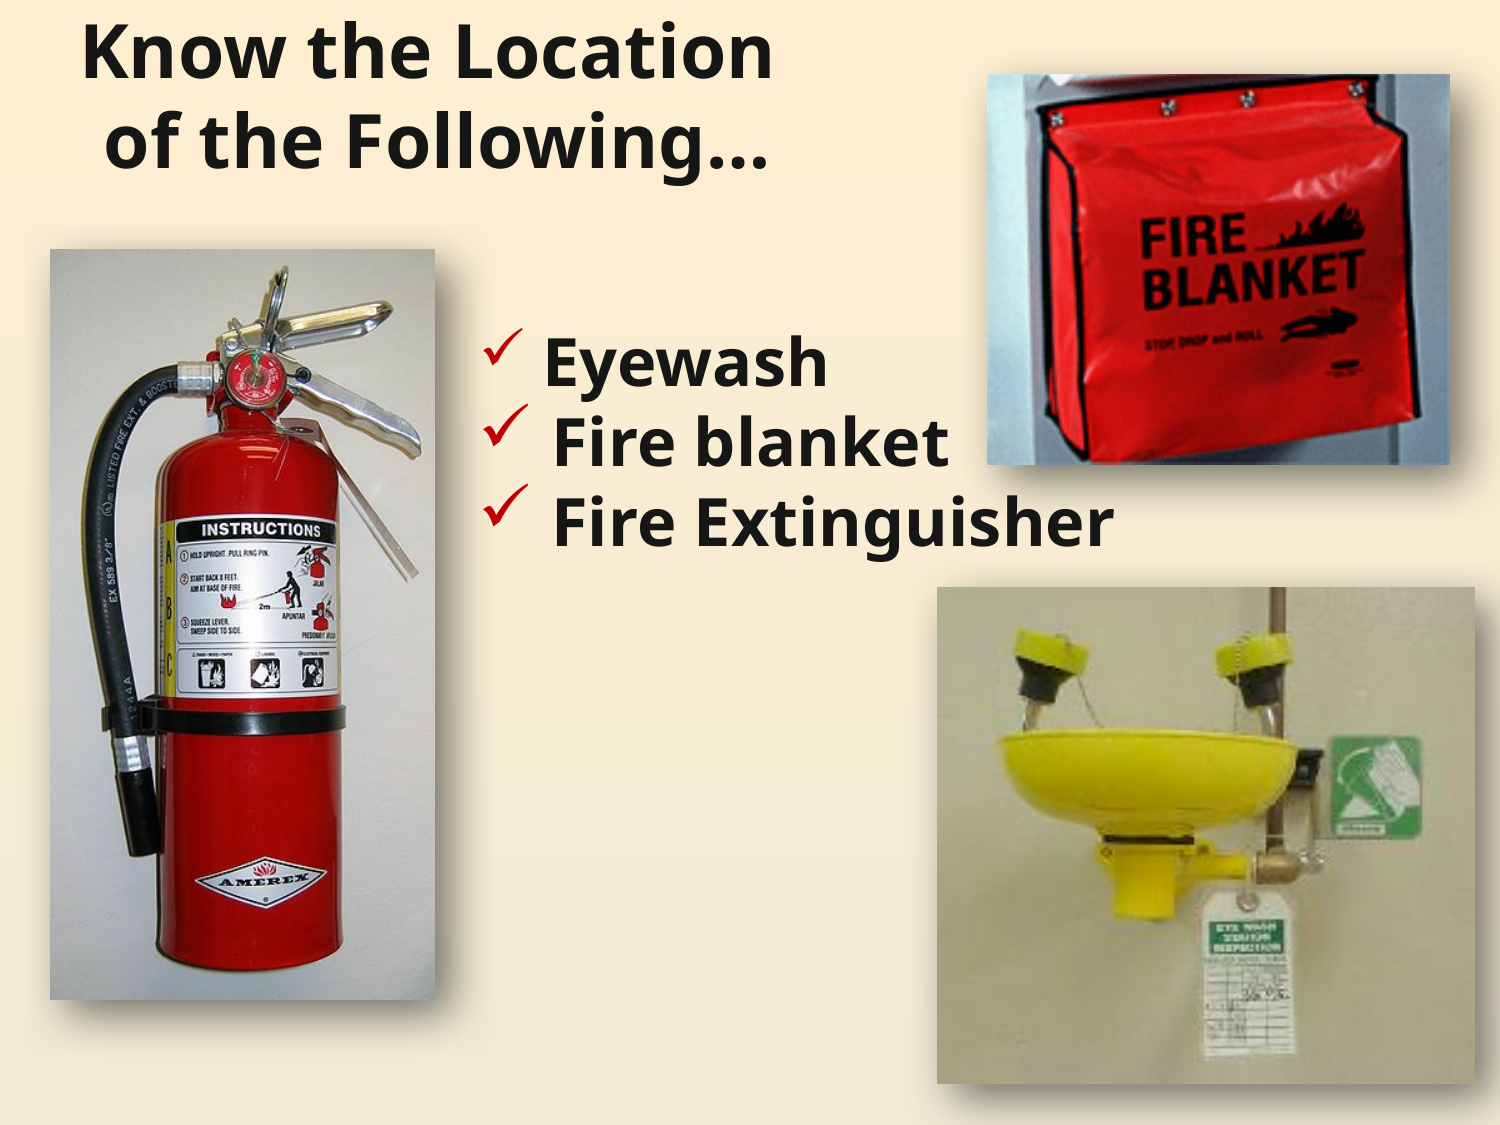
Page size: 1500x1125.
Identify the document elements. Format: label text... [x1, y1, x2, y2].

picture [987, 74, 1451, 465]
text_box Eyewash Fire blanket Fire Extinguisher [464, 312, 1132, 568]
title Know the Location of the Following… [62, 0, 813, 188]
picture [49, 249, 436, 1001]
picture [937, 587, 1476, 1084]
